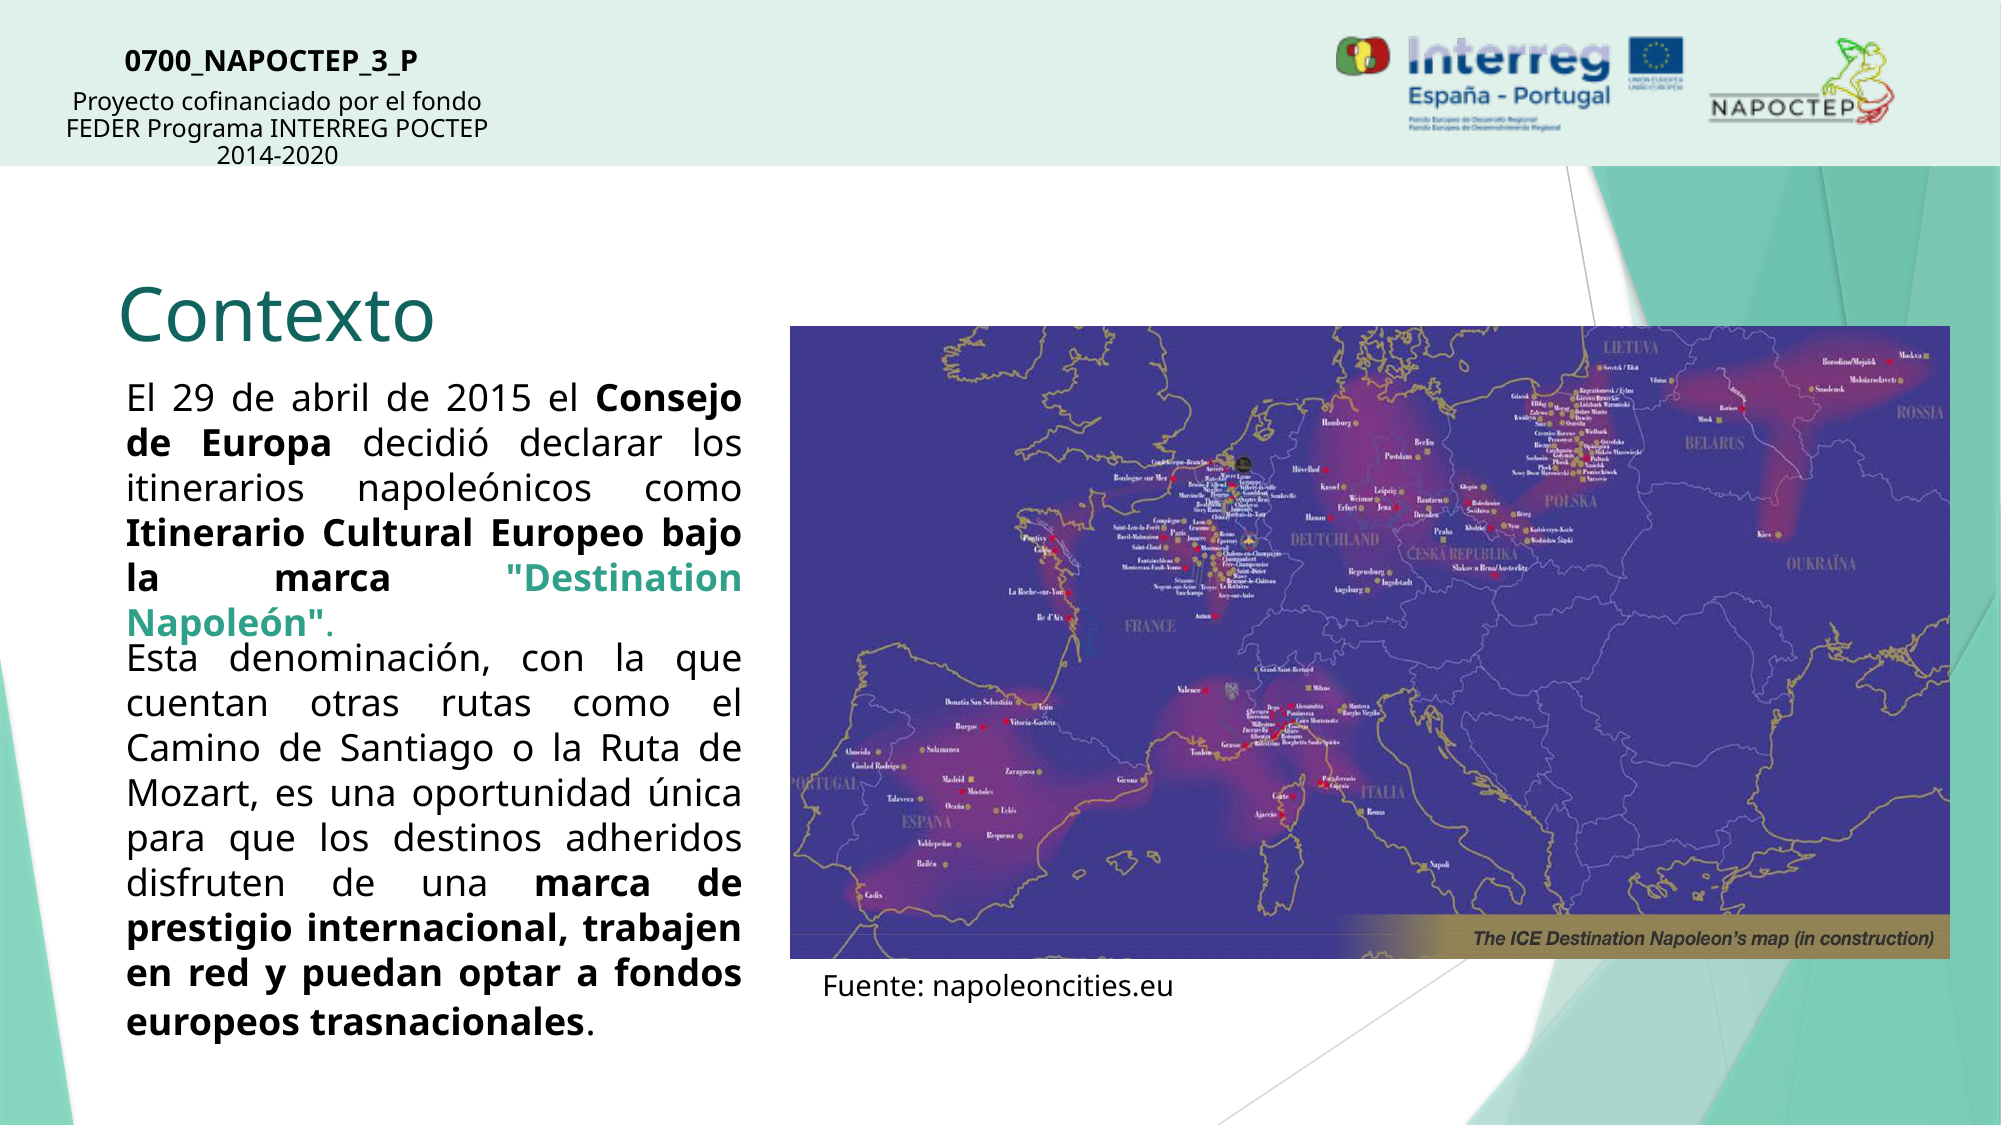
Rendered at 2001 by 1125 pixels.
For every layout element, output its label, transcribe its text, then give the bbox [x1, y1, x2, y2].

text_box Esta denominación, con la que cuentan otras rutas como el Camino de Santiago o la Ruta de Mozart, es una oportunidad única para que los destinos adheridos disfruten de una marca de prestigio internacional, trabajen en red y puedan optar a fondos europeos trasnacionales. [111, 626, 758, 1052]
picture [789, 326, 1950, 959]
text_box Fuente: napoleoncities.eu [807, 967, 1292, 1010]
text_box El 29 de abril de 2015 el Consejo de Europa decidió declarar los itinerarios napoleónicos como Itinerario Cultural Europeo bajo la marca "Destination Napoleón". [111, 476, 758, 626]
title Contexto [102, 258, 1513, 476]
text_box 0700_NAPOCTEP_3_P [75, 34, 468, 81]
text_box Proyecto cofinanciado por el fondo FEDER Programa INTERREG POCTEP 2014-2020 [22, 81, 533, 177]
picture [1335, 34, 1919, 133]
text_box [0, 0, 2000, 168]
